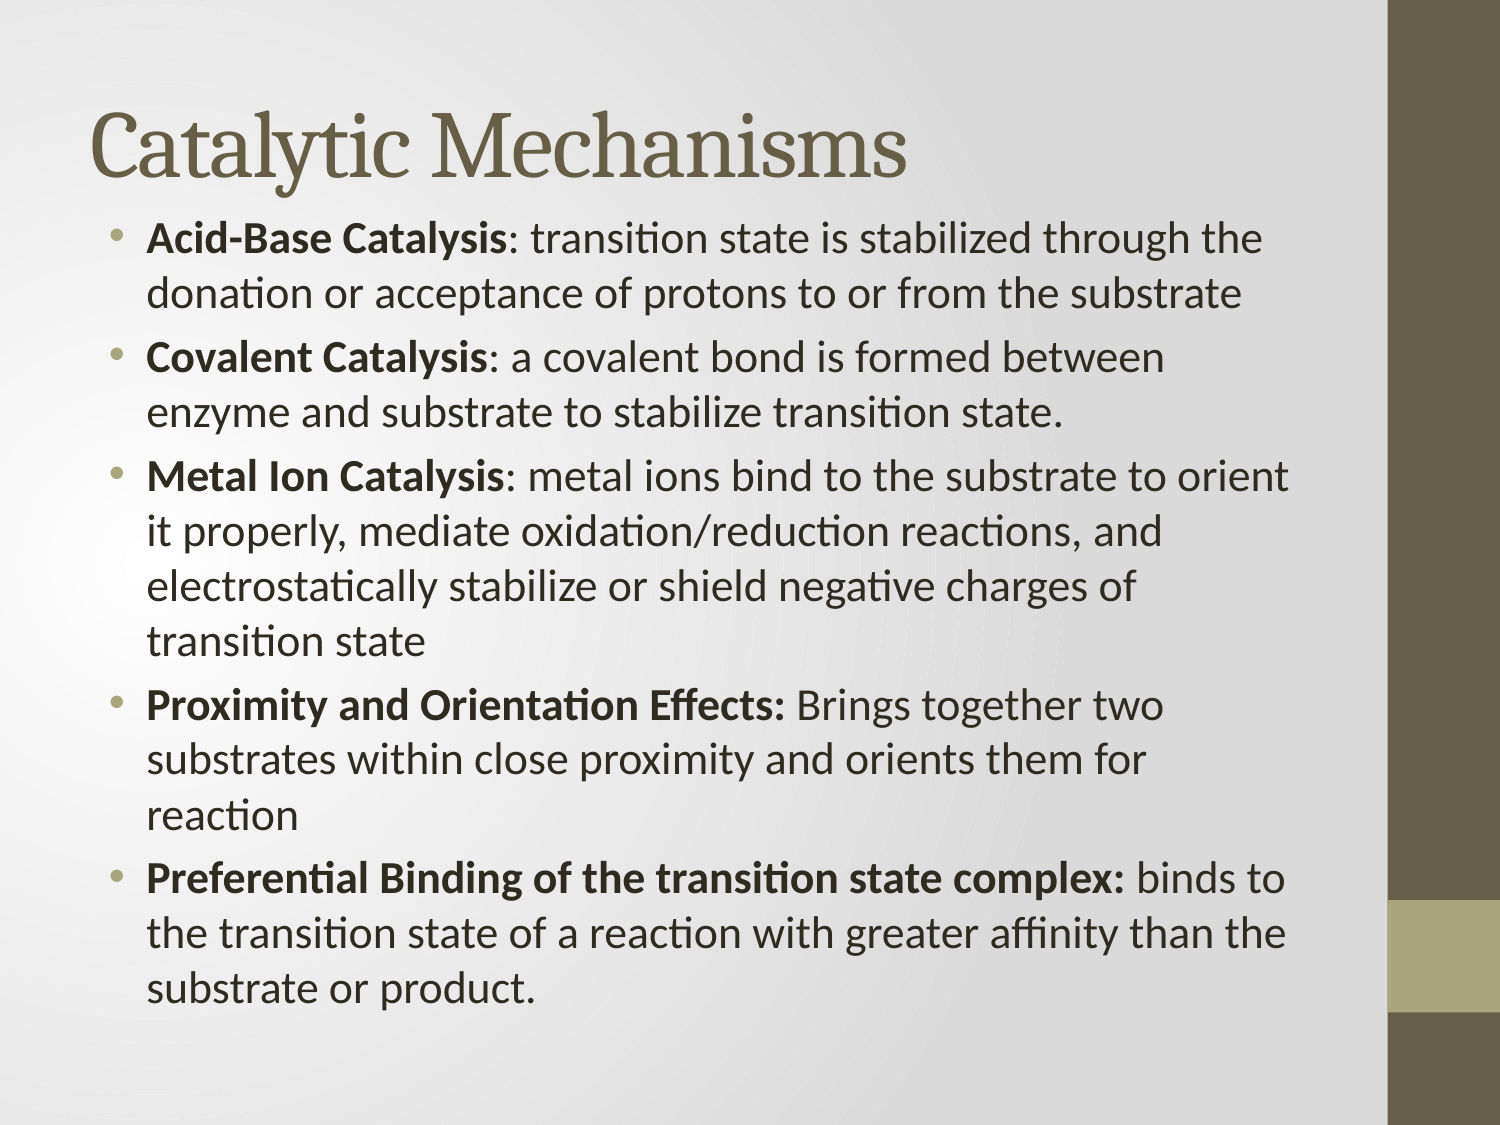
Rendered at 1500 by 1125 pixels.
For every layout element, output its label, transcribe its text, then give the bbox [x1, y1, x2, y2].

list Acid-Base Catalysis: transition state is stabilized through the donation or acceptance of protons to or from the substrate Covalent Catalysis: a covalent bond is formed between enzyme and substrate to stabilize transition state. Metal Ion Catalysis: metal ions bind to the substrate to orient it properly, mediate oxidation/reduction reactions, and electrostatically stabilize or shield negative charges of transition state Proximity and Orientation Effects: Brings together two substrates within close proximity and orients them for reaction Preferential Binding of the transition state complex: binds to the transition state of a reaction with greater affinity than the substrate or product. [75, 200, 1325, 1050]
title Catalytic Mechanisms [75, 45, 1325, 200]
